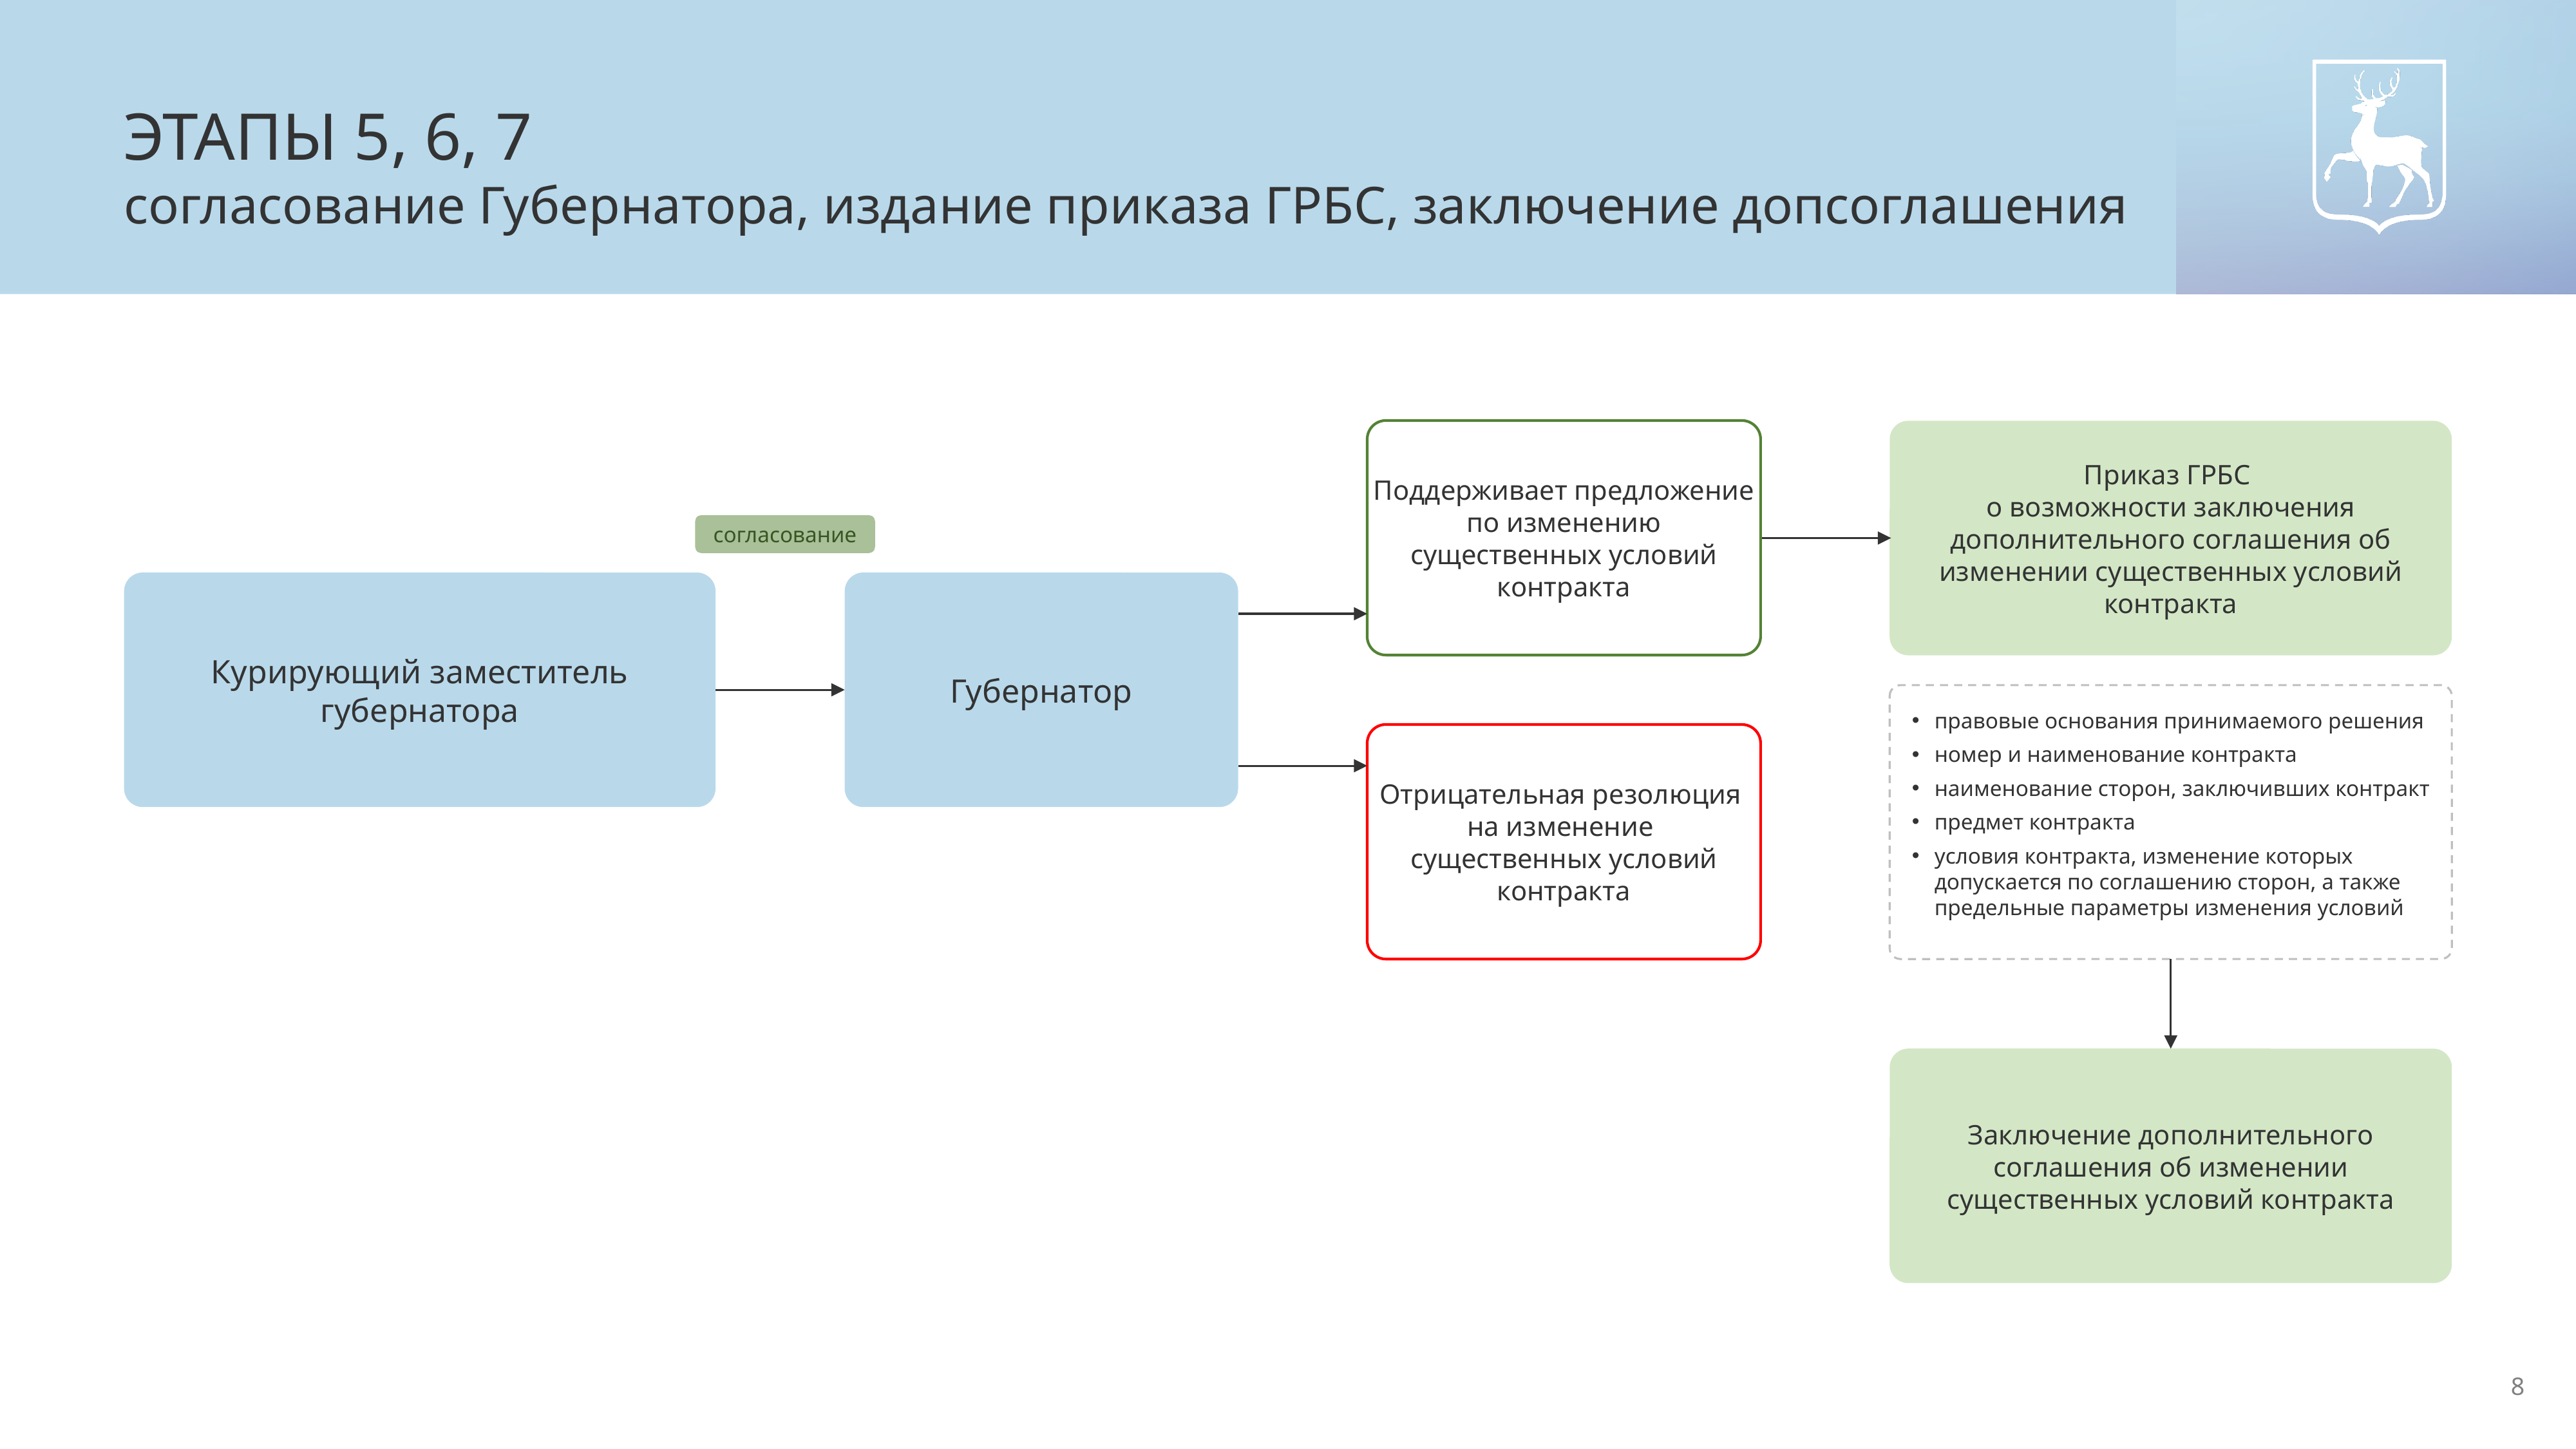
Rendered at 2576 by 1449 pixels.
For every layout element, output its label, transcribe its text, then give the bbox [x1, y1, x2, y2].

text_box Губернатор [844, 572, 1238, 808]
text_box Приказ ГРБС о возможности заключения дополнительного соглашения об изменении существенных условий контракта [1889, 420, 2453, 656]
picture [2176, 0, 2576, 294]
text_box Отрицательная резолюция на изменение существенных условий контракта [1367, 724, 1761, 960]
text_box правовые основания принимаемого решения номер и наименование контракта наименование сторон, заключивших контракт предмет контракта условия контракта, изменение которых допускается по соглашению сторон, а также предельные параметры изменения условий [1889, 684, 2453, 960]
text_box Курирующий заместитель губернатора [124, 572, 716, 808]
text_box Поддерживает предложение по изменению существенных условий контракта [1367, 420, 1761, 656]
text_box Заключение дополнительного соглашения об изменении существенных условий контракта [1889, 1048, 2453, 1284]
text_box [0, 0, 2176, 294]
text_box ЭТАПЫ 5, 6, 7 согласование Губернатора, издание приказа ГРБС, заключение допсоглашения [124, 95, 2176, 294]
text_box согласование [694, 514, 876, 554]
